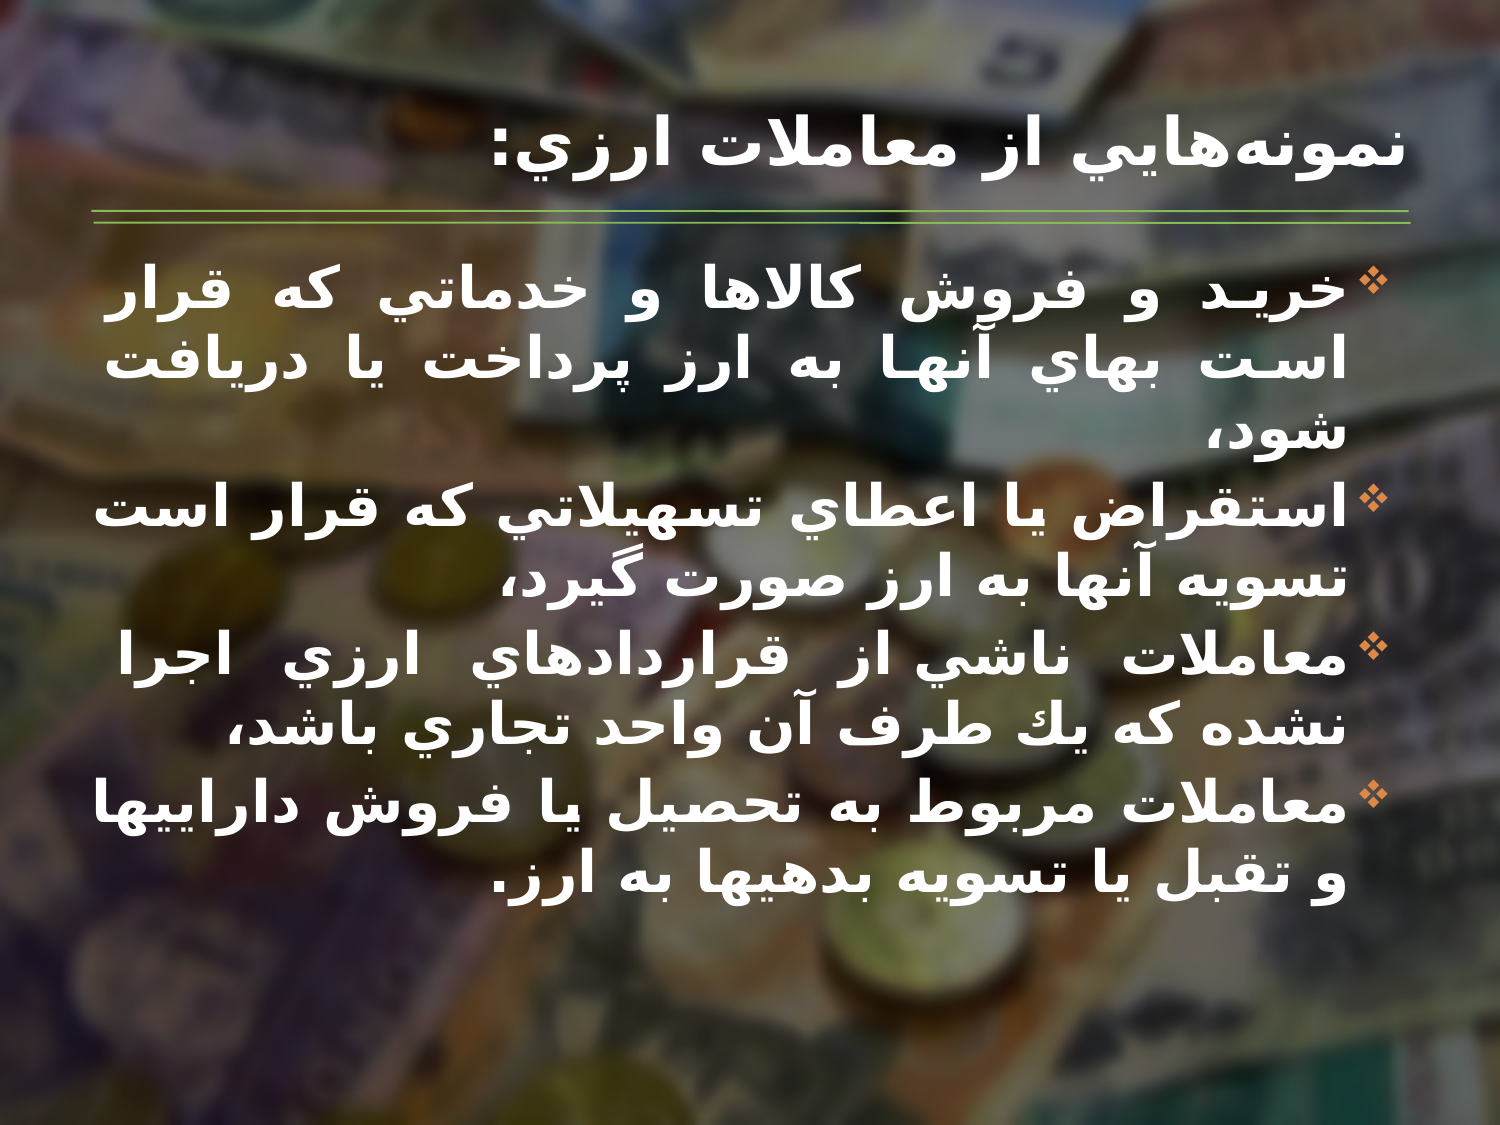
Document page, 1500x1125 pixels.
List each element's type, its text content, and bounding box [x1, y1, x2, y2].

list خريد و فروش‌ كالاها و خدماتي‌ كه‌ قرار است‌ بهاي‌ آنها به‌ ارز پرداخت‌ يا دريافت‌ شود، استقراض‌ يا اعطاي‌ تسهيلاتي‌ كه‌ قرار است‌ تسويه‌ آنها به‌ ارز صورت‌ گيرد، معاملات‌ ناشي از قراردادهاي‌ ارزي‌ اجرا نشده‌ كه‌ يك‌ طرف‌ آن‌ واحد تجاري‌ باشد، معاملات‌ مربوط‌ به‌ تحصيل‌ يا فروش‌ داراييها و تقبل‌ يا تسويه‌ بدهيها به‌ ارز. [75, 242, 1425, 986]
title نمونه‌هايي‌ از معاملات‌ ارزي‌: [75, 45, 1425, 233]
picture [0, 0, 1500, 1125]
